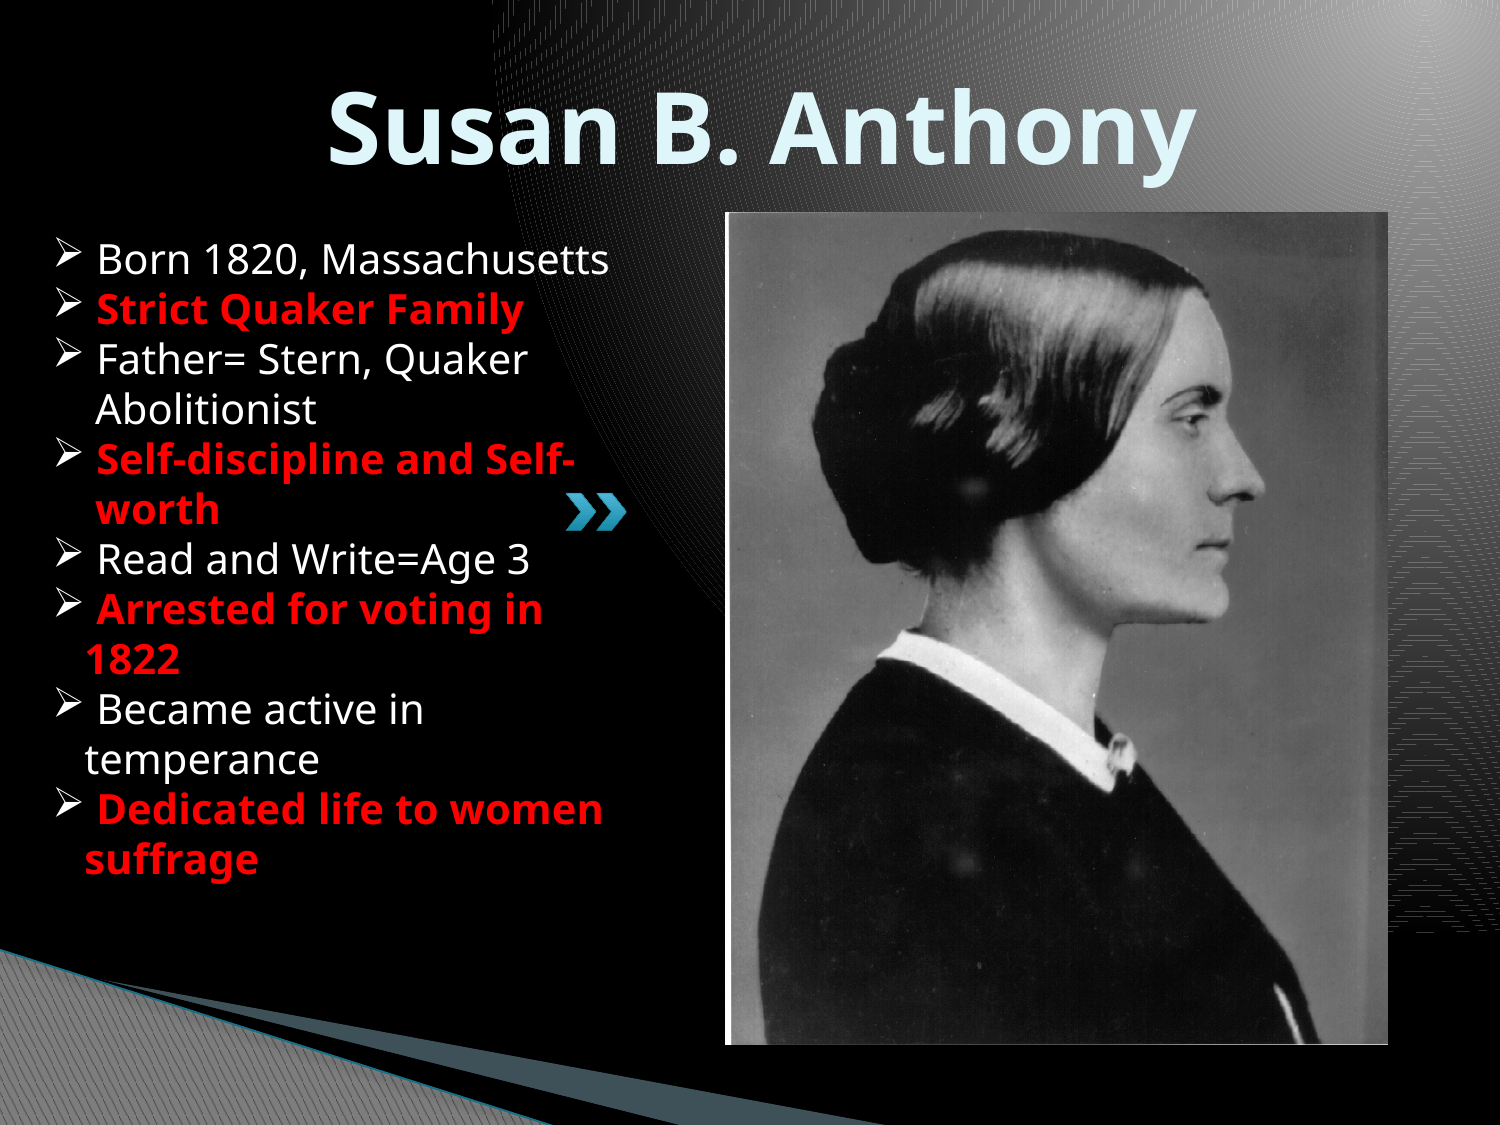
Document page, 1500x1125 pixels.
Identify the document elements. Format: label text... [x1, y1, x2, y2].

picture [0, 952, 543, 1125]
text_box Born 1820, Massachusetts Strict Quaker Family Father= Stern, Quaker Abolitionist Self-discipline and Self- worth Read and Write=Age 3 Arrested for voting in 1822 Became active in temperance Dedicated life to women suffrage [37, 224, 663, 890]
title Susan B. Anthony [125, 0, 1400, 275]
picture [724, 212, 1388, 1045]
